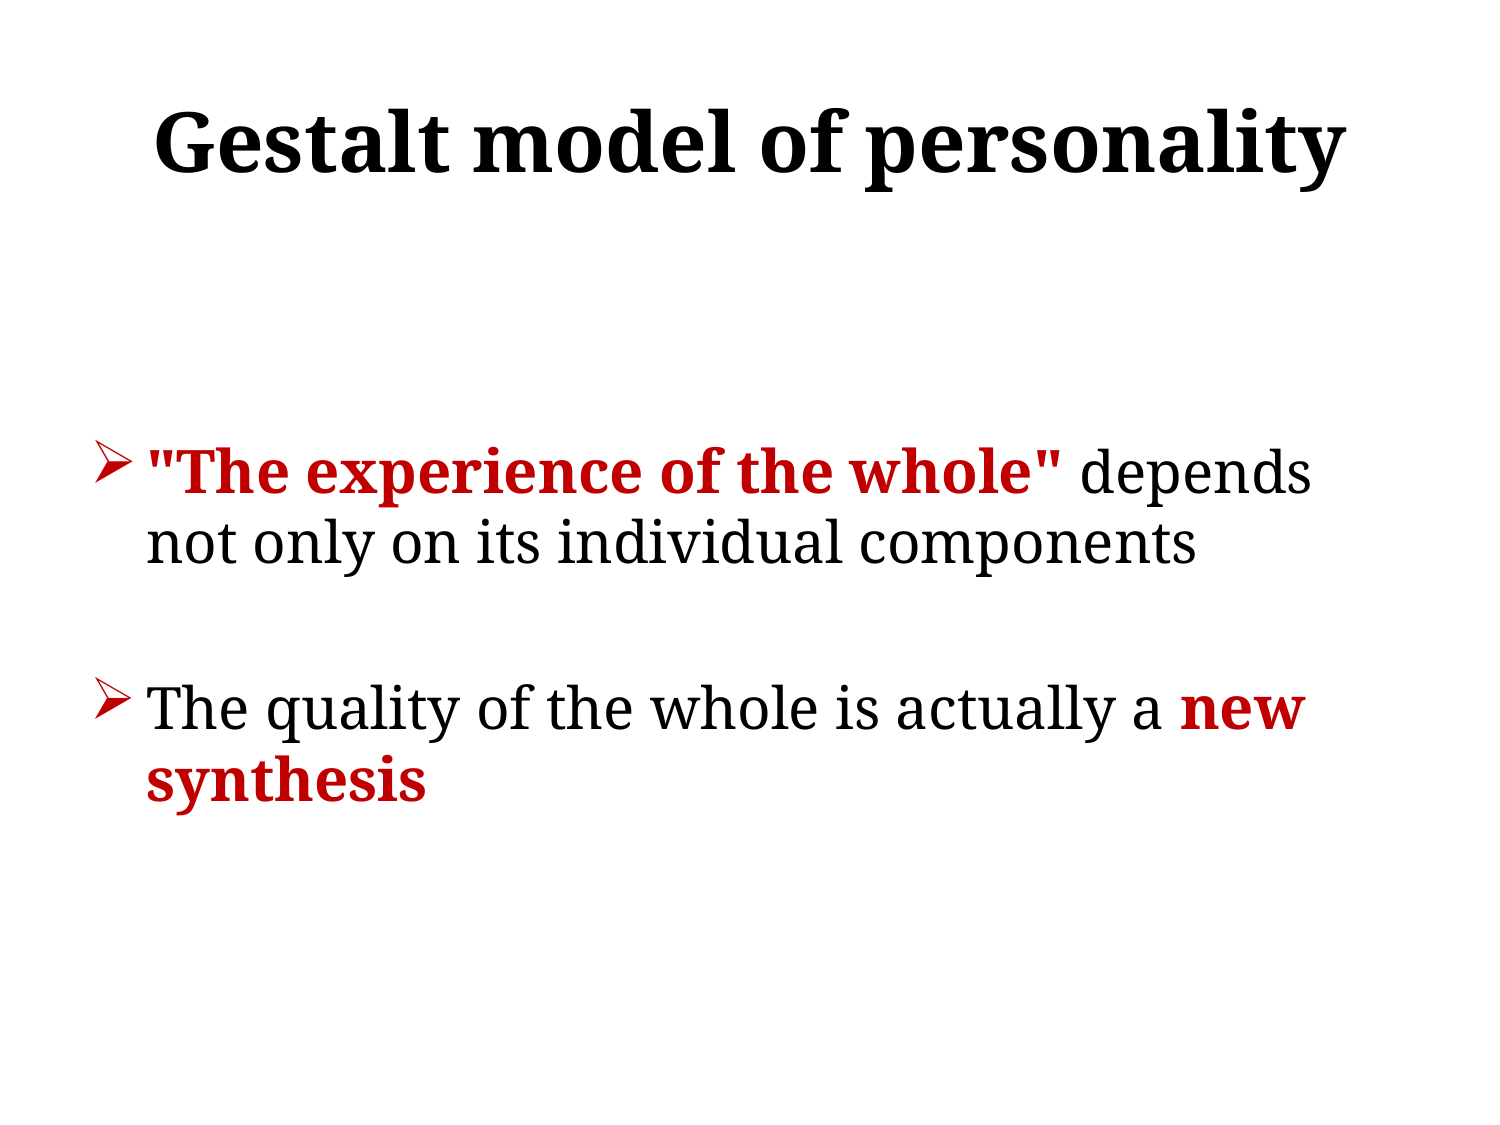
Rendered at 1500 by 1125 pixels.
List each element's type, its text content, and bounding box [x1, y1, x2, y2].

title Gestalt model of personality [75, 45, 1425, 233]
list "The experience of the whole" depends not only on its individual components The quality of the whole is actually a new synthesis [75, 262, 1425, 1005]
